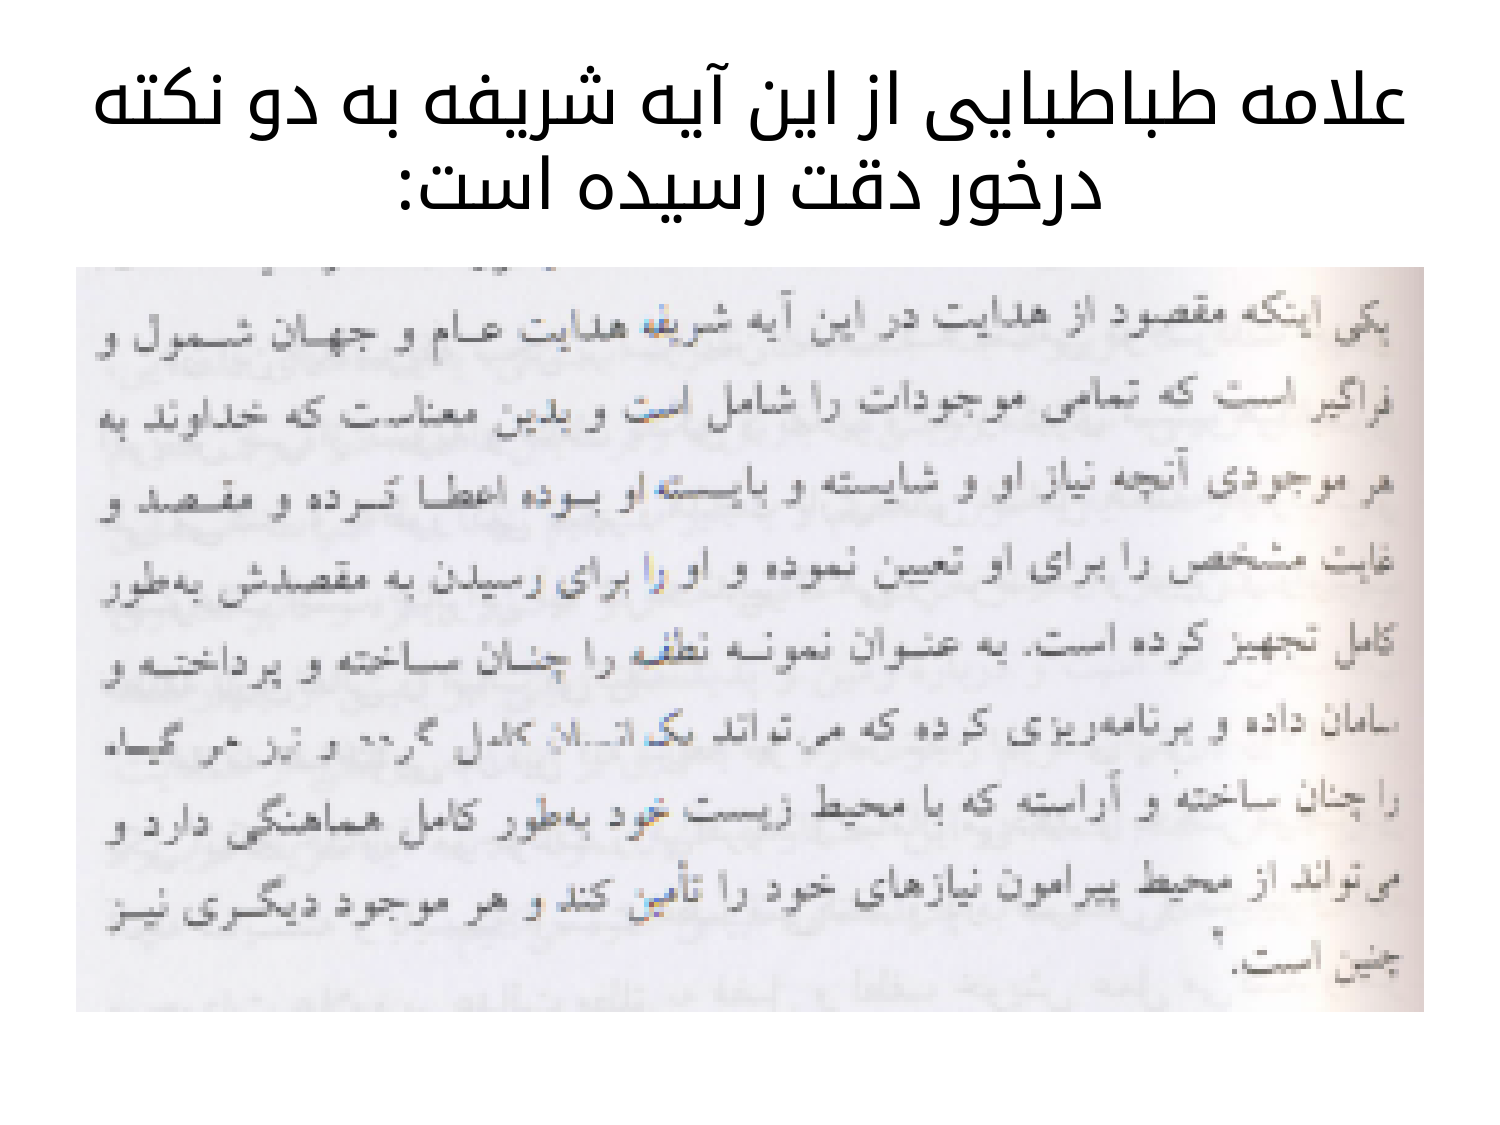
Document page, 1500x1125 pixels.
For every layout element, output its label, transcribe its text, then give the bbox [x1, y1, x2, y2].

picture [76, 266, 1424, 1012]
title علامه طباطبایی از این آیه شریفه به دو نکته درخور دقت رسیده است: [75, 45, 1425, 233]
